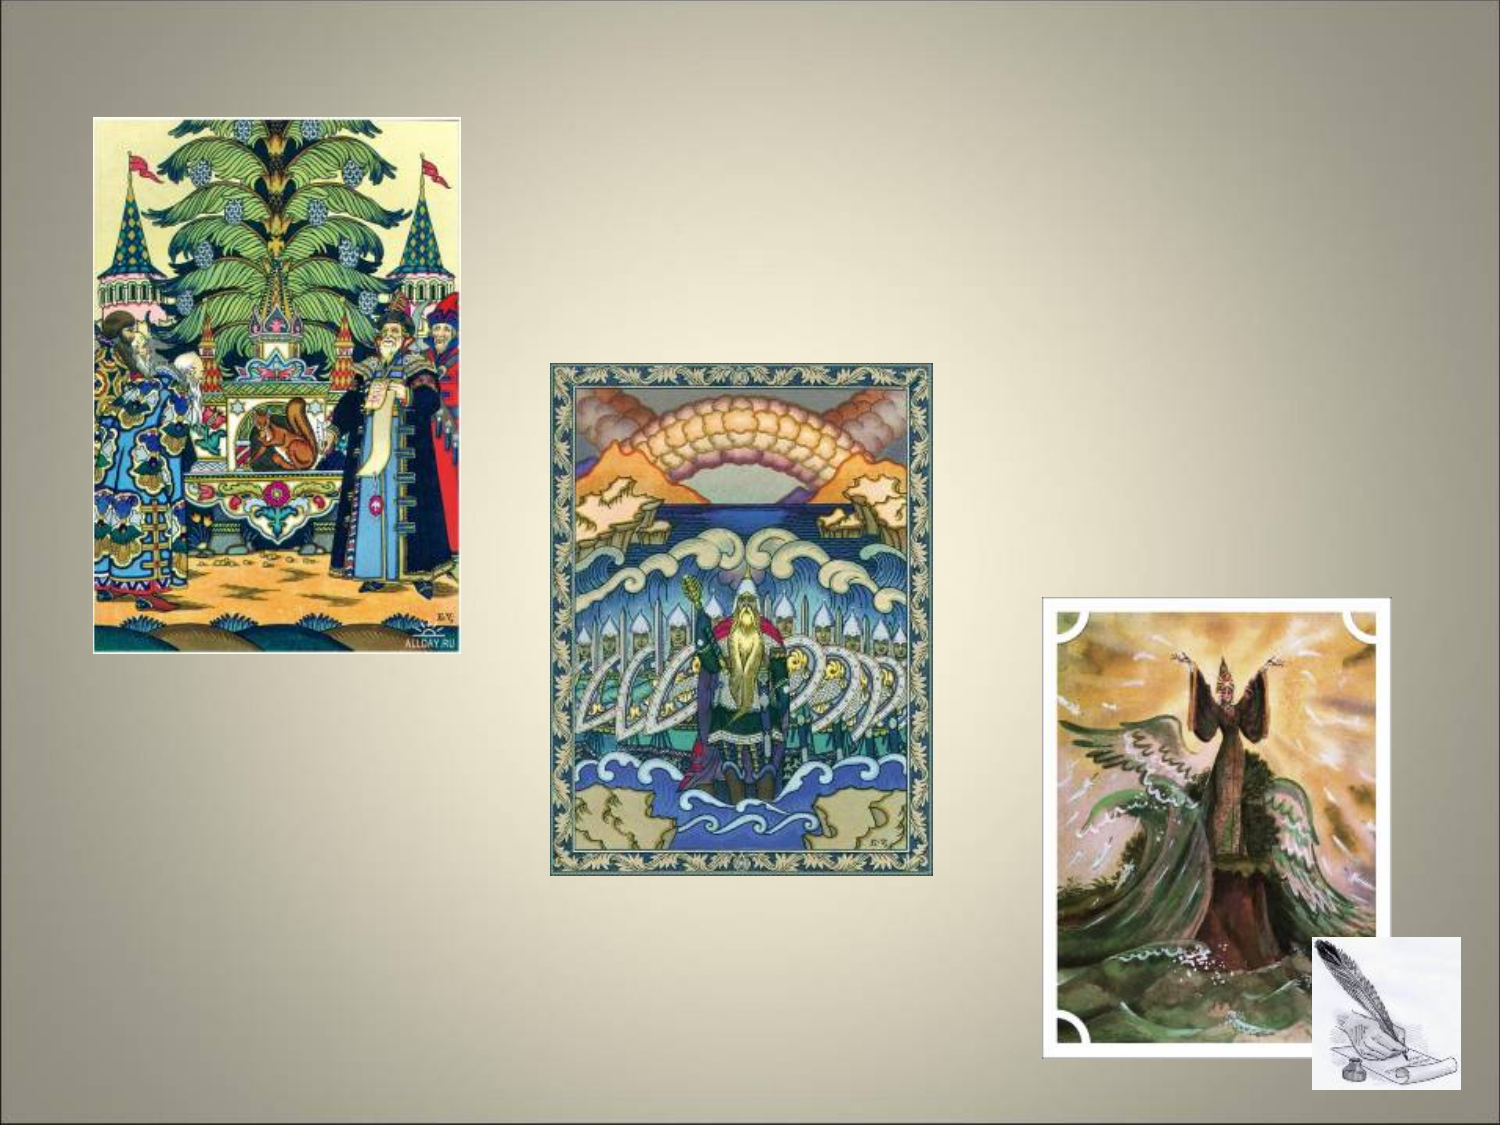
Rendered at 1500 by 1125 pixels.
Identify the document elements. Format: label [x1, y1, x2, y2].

list [550, 363, 934, 877]
picture [0, 0, 1500, 1125]
